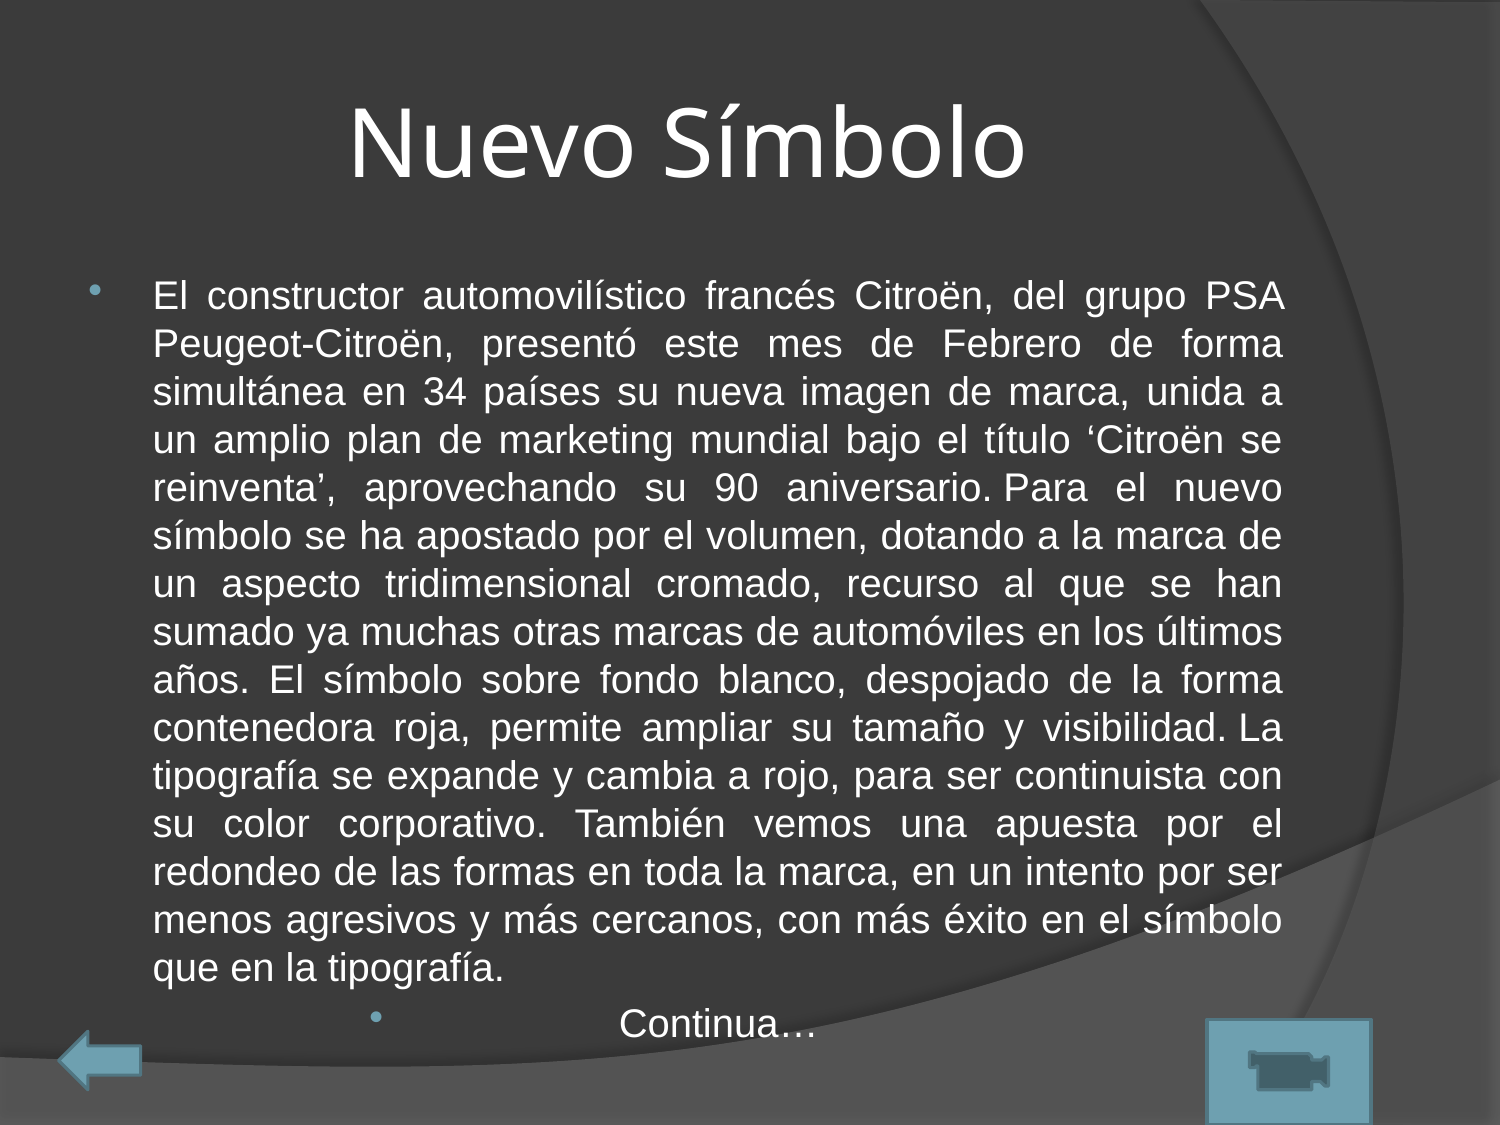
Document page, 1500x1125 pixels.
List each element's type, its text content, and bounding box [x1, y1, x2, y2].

text_box [1205, 1018, 1373, 1125]
title Nuevo Símbolo [75, 45, 1300, 233]
text_box [57, 1029, 143, 1092]
list El constructor automovilístico francés Citroën, del grupo PSA Peugeot-Citroën, presentó este mes de Febrero de forma simultánea en 34 países su nueva imagen de marca, unida a un amplio plan de marketing mundial bajo el título ‘Citroën se reinventa’, aprovechando su 90 aniversario. Para el nuevo símbolo se ha apostado por el volumen, dotando a la marca de un aspecto tridimensional cromado, recurso al que se han sumado ya muchas otras marcas de automóviles en los últimos años. El símbolo sobre fondo blanco, despojado de la forma contenedora roja, permite ampliar su tamaño y visibilidad. La tipografía se expande y cambia a rojo, para ser continuista con su color corporativo. También vemos una apuesta por el redondeo de las formas en toda la marca, en un intento por ser menos agresivos y más cercanos, con más éxito en el símbolo que en la tipografía. Continua… [75, 262, 1300, 1067]
